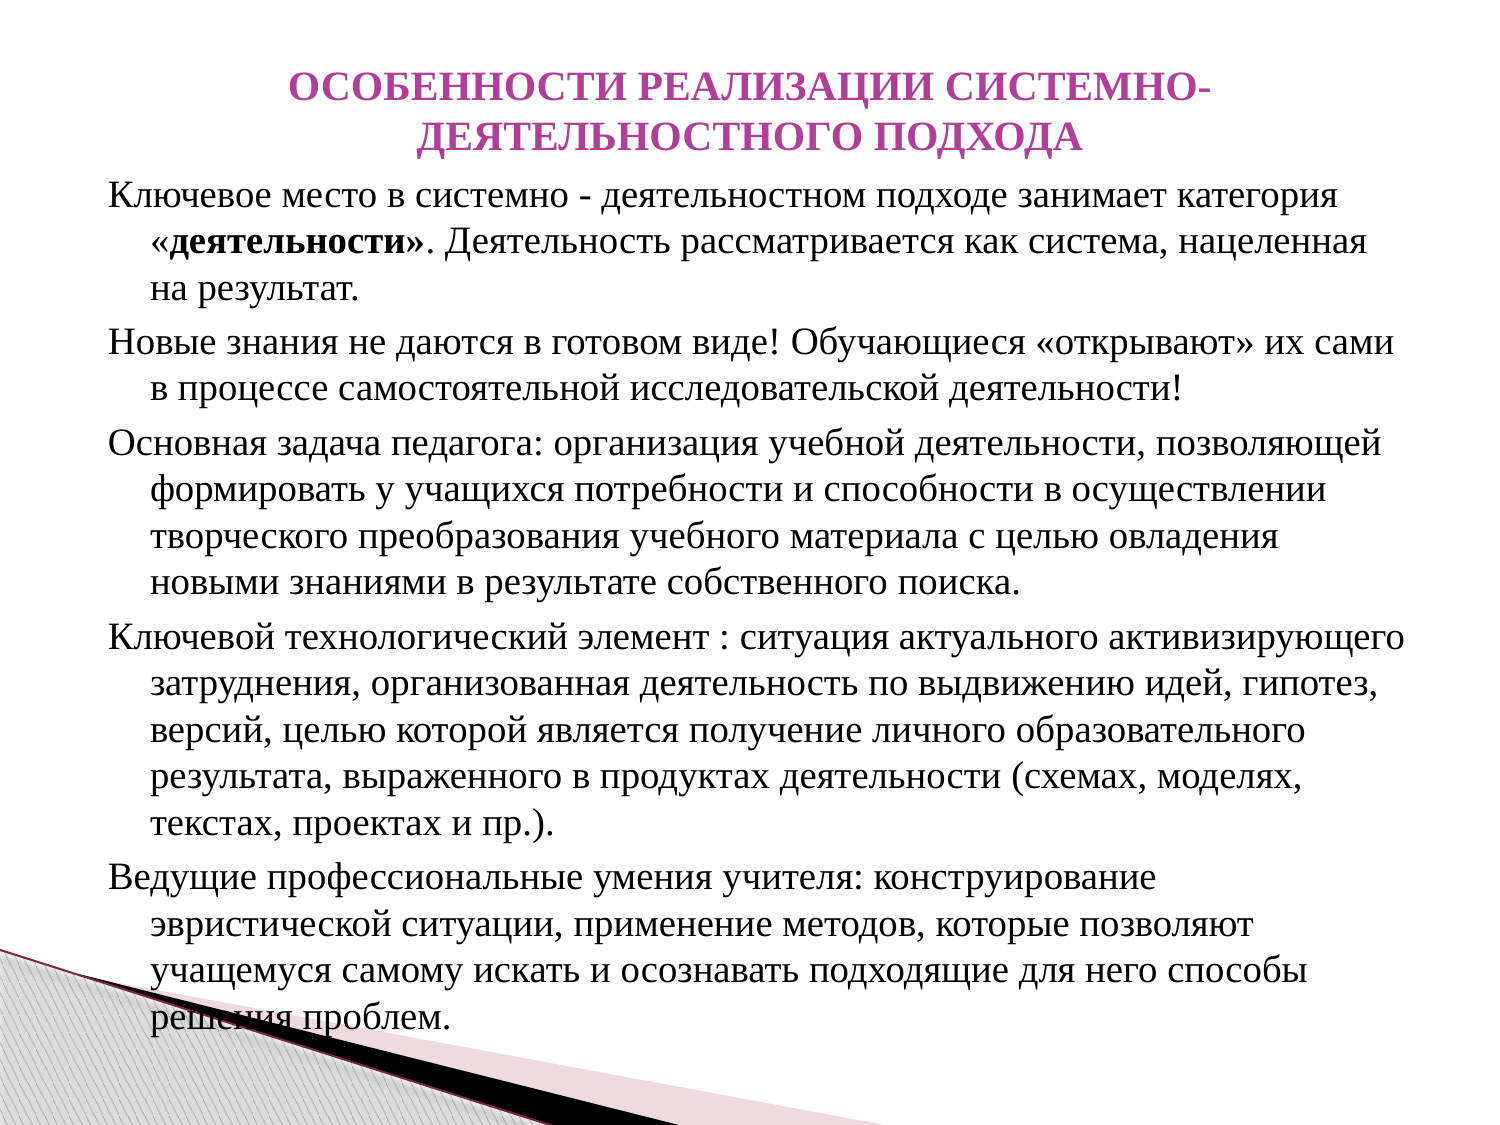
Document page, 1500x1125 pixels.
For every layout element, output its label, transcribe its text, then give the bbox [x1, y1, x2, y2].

title ОСОБЕННОСТИ РЕАЛИЗАЦИИ СИСТЕМНО-ДЕЯТЕЛЬНОСТНОГО ПОДХОДА [75, 45, 1425, 173]
list Ключевое место в системно - деятельностном подходе занимает категория «деятельности». Деятельность рассматривается как система, нацеленная на результат. Новые знания не даются в готовом виде! Обучающиеся «открывают» их сами в процессе самостоятельной исследовательской деятельности! Основная задача педагога: организация учебной деятельности, позволяющей формировать у учащихся потребности и способности в осуществлении творческого преобразования учебного материала с целью овладения новыми знаниями в результате собственного поиска. Ключевой технологический элемент : ситуация актуального активизирующего затруднения, организованная деятельность по выдвижению идей, гипотез, версий, целью которой является получение личного образовательного результата, выраженного в продуктах деятельности (схемах, моделях, текстах, проектах и пр.). Ведущие профессиональные умения учителя: конструирование эвристической ситуации, применение методов, которые позволяют учащемуся самому искать и осознавать подходящие для него способы решения проблем. [75, 173, 1425, 1047]
